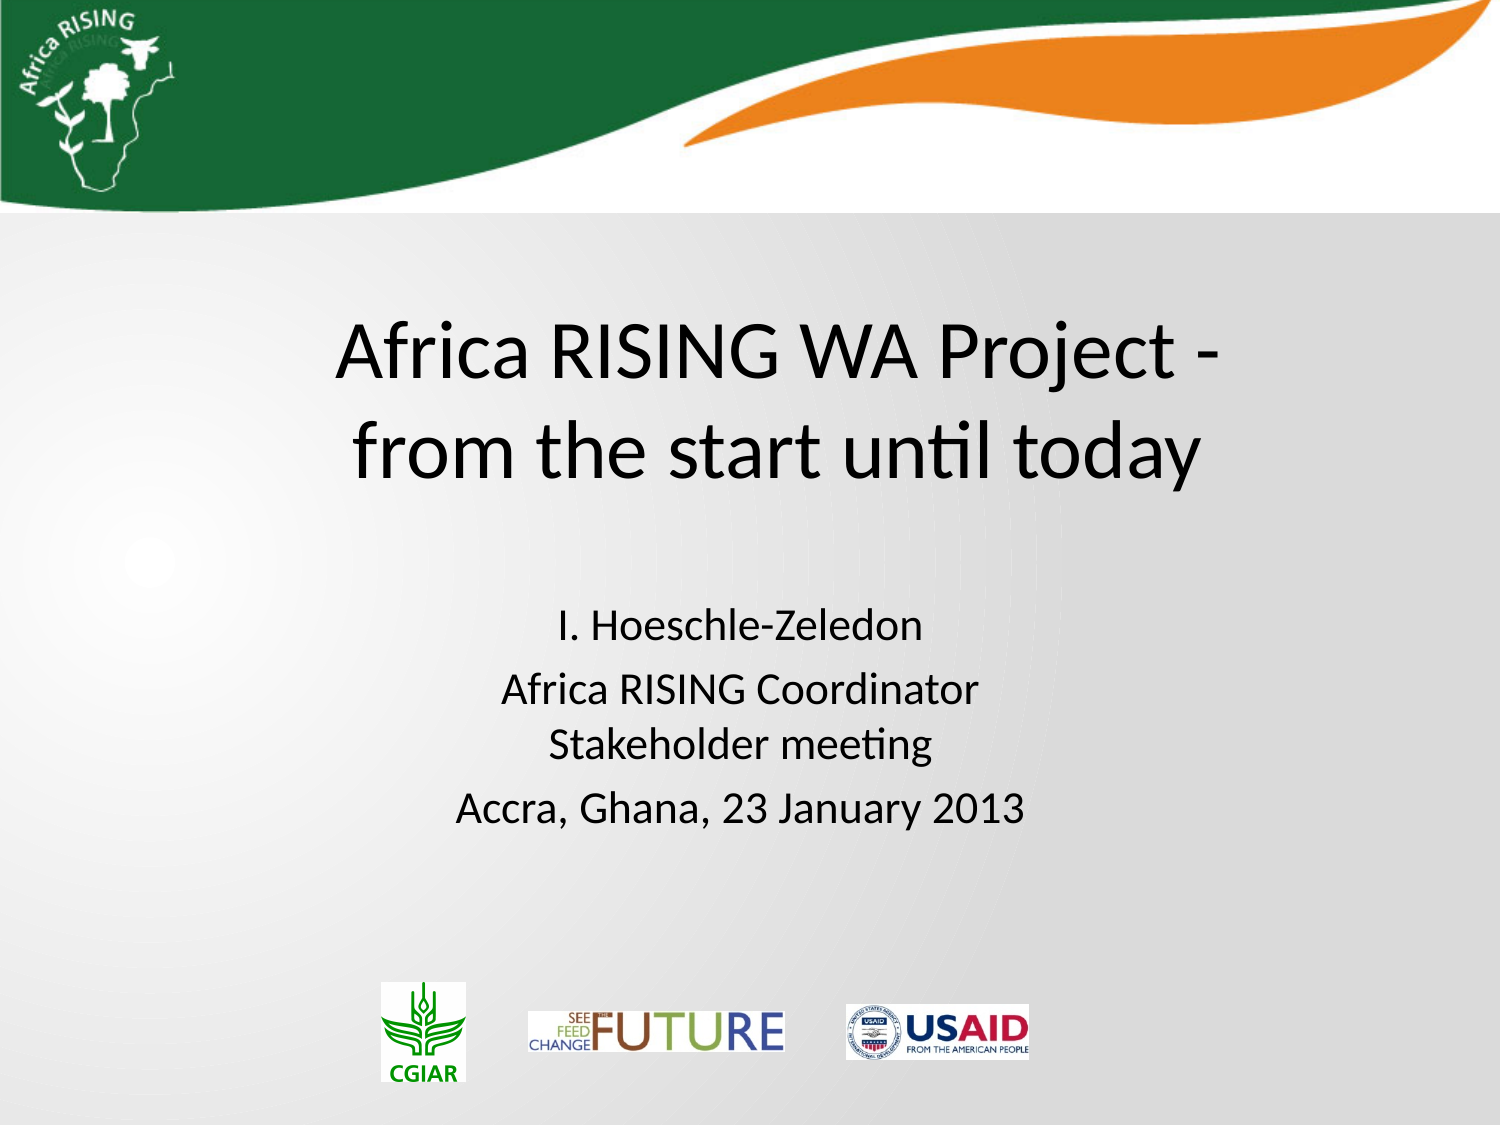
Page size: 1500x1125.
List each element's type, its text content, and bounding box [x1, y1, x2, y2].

picture [381, 982, 466, 1082]
picture [0, 0, 1500, 213]
picture [528, 1011, 785, 1052]
list Africa RISING WA Project - from the start until today [225, 287, 1313, 475]
picture [846, 1004, 1029, 1060]
list I. Hoeschle-Zeledon Africa RISING Coordinator Stakeholder meeting Accra, Ghana, 23 January 2013 [287, 587, 1175, 838]
